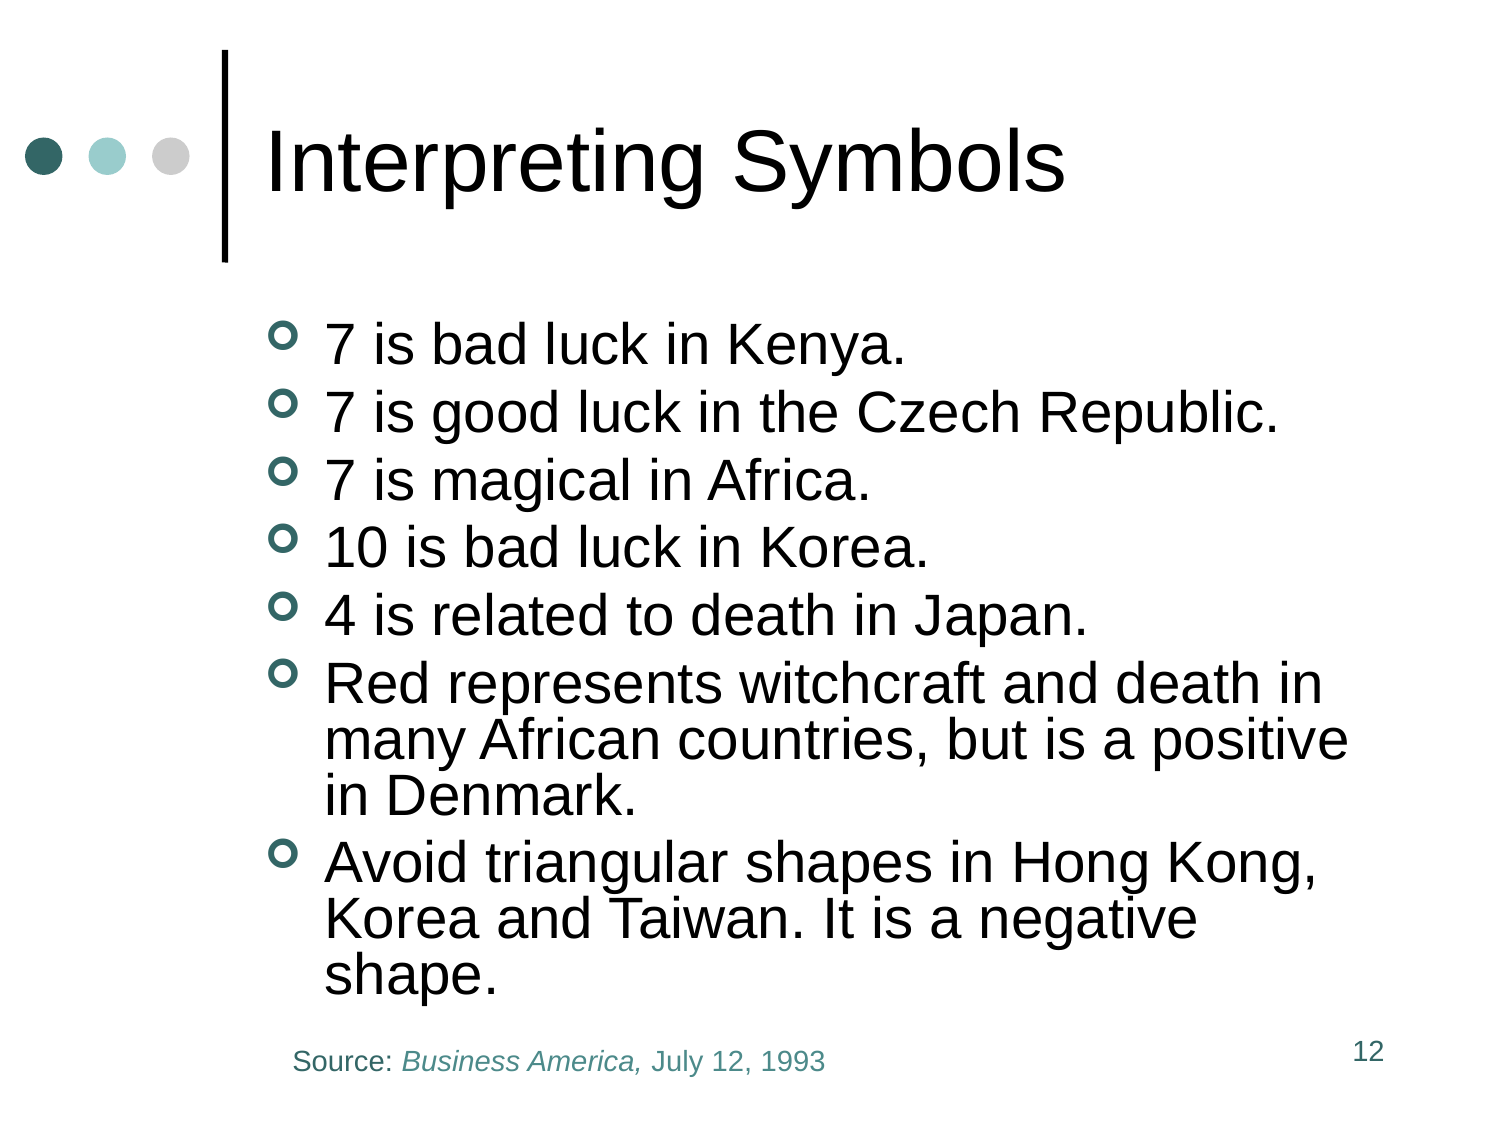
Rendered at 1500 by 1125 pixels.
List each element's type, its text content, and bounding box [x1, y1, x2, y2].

title Interpreting Symbols [249, 31, 1400, 282]
list 7 is bad luck in Kenya. 7 is good luck in the Czech Republic. 7 is magical in Africa. 10 is bad luck in Korea. 4 is related to death in Japan. Red represents witchcraft and death in many African countries, but is a positive in Denmark. Avoid triangular shapes in Hong Kong, Korea and Taiwan. It is a negative shape. [249, 312, 1400, 988]
slide_number 12 [1187, 1025, 1400, 1100]
text_box Source: Business America, July 12, 1993 [277, 1034, 880, 1085]
